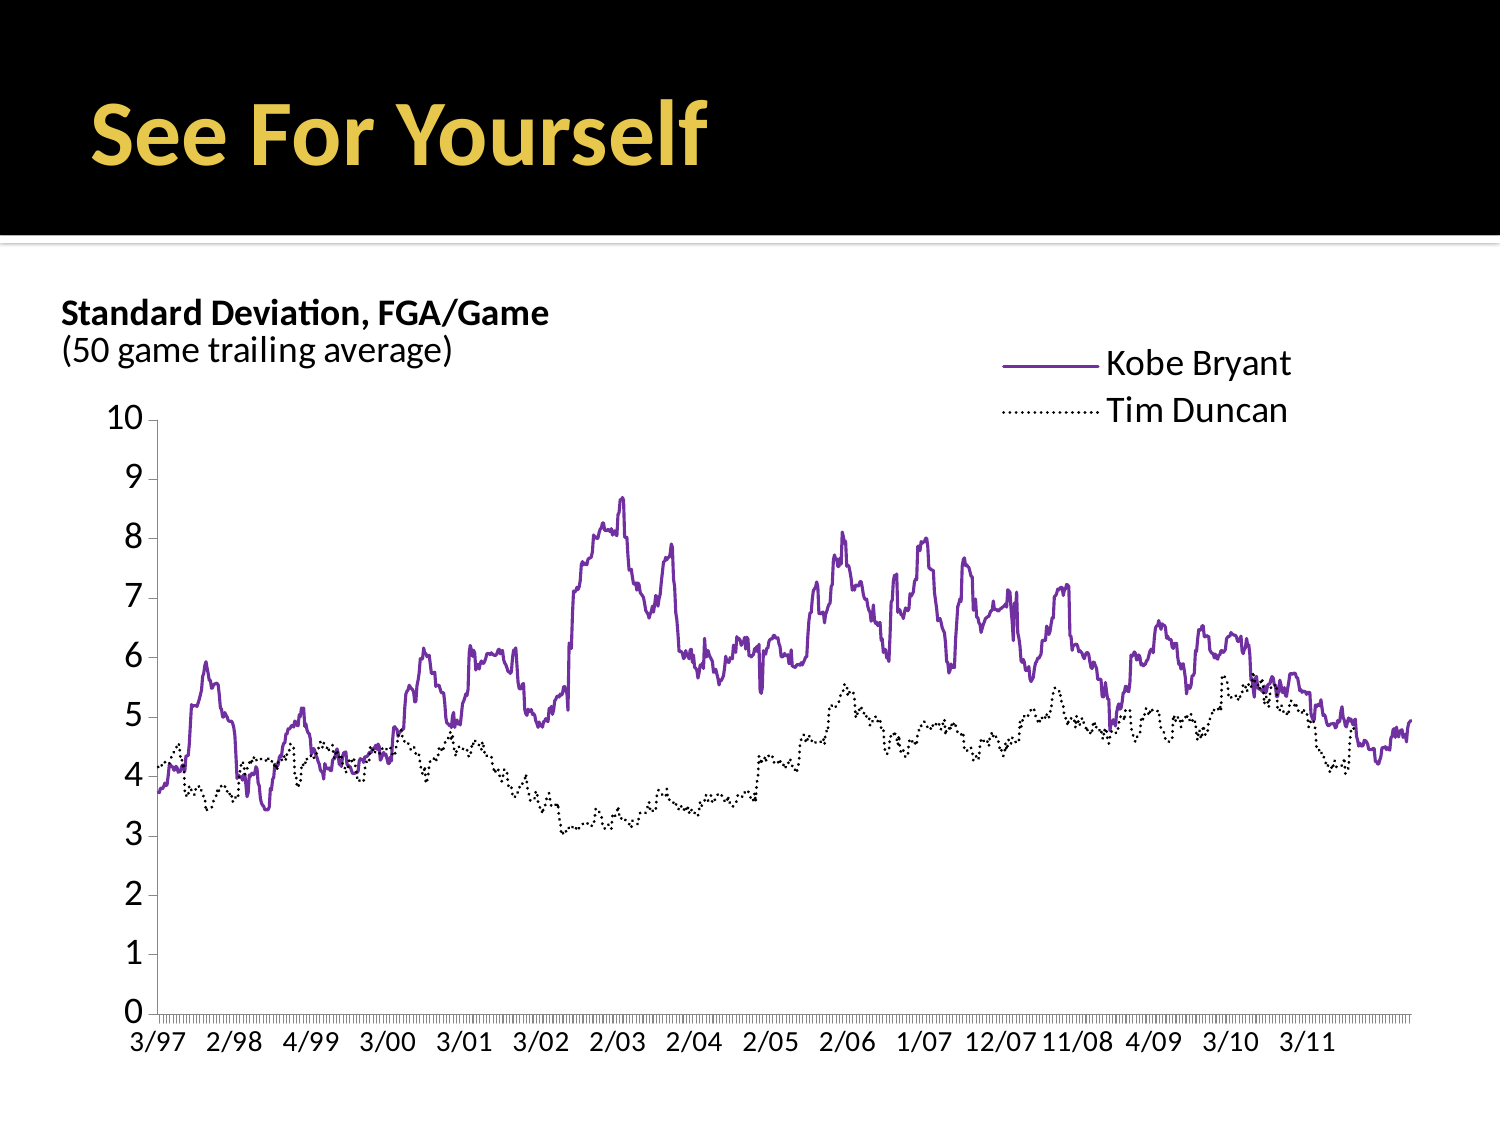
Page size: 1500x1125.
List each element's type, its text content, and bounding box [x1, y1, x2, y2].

title See For Yourself [75, 25, 1425, 231]
chart [37, 262, 1475, 1088]
